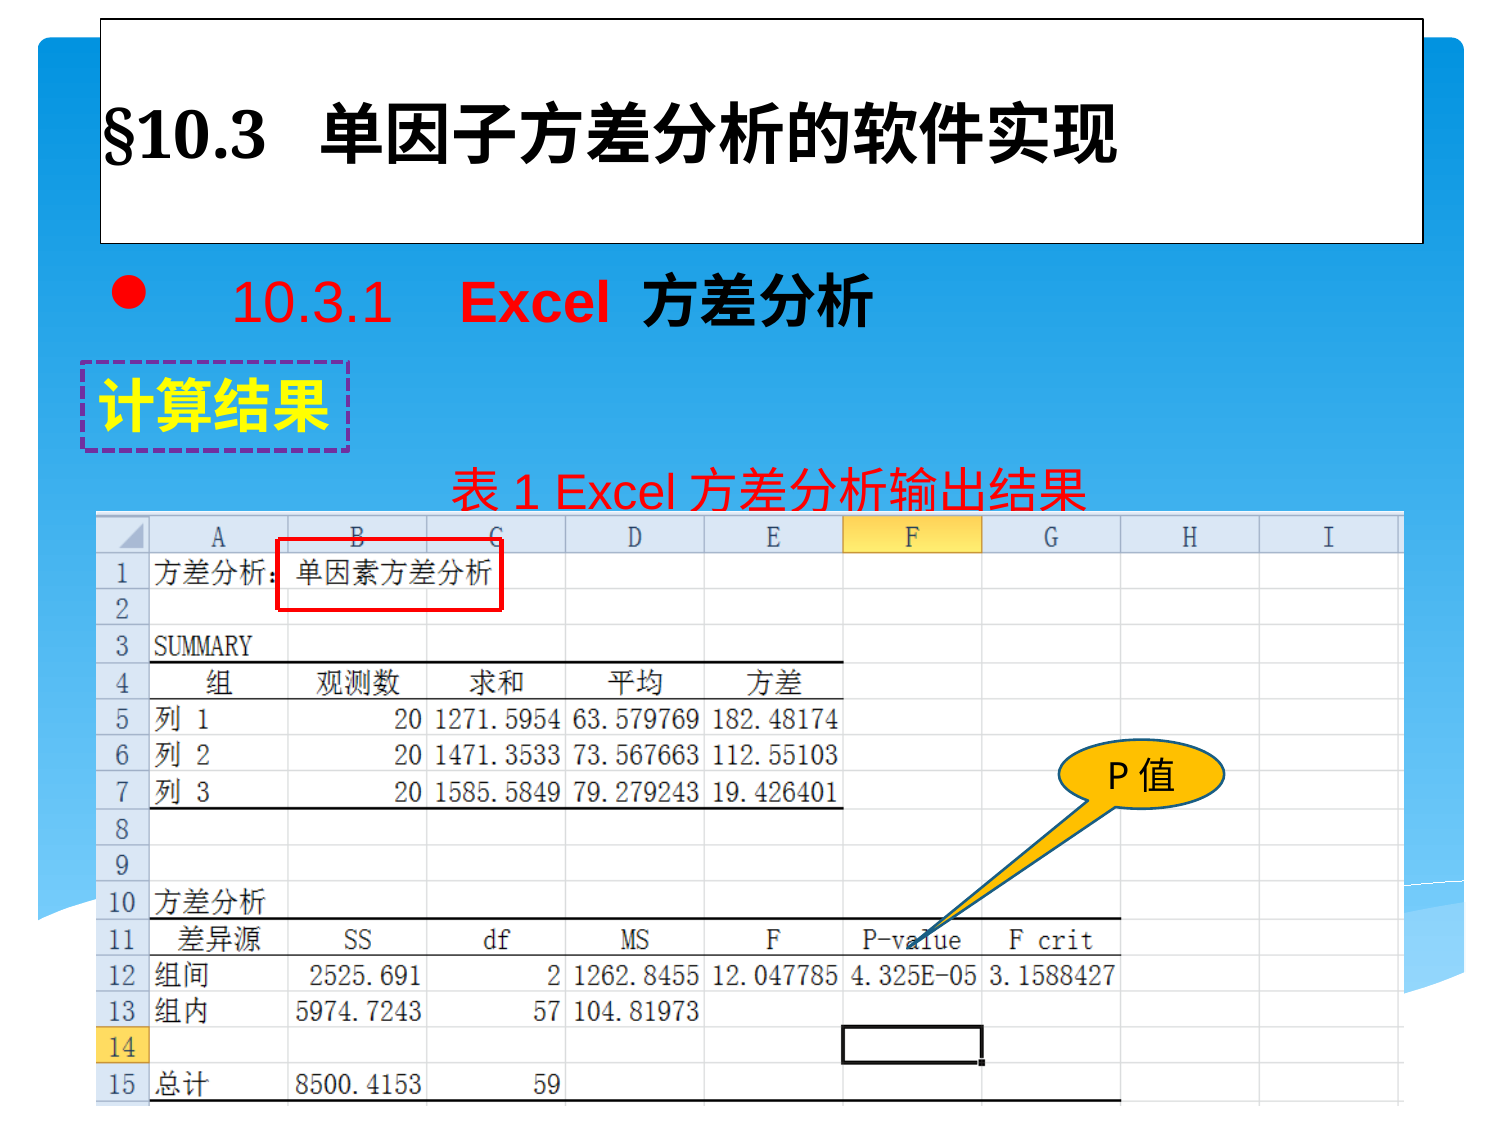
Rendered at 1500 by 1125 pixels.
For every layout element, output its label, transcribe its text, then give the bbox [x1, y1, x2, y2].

text_box 表1 Excel方差分析输出结果 [385, 457, 1142, 509]
text_box 10.3.1 Excel 方差分析 [92, 239, 1368, 342]
text_box 表1 Excel方差分析输出结果 [385, 451, 1142, 456]
picture [96, 511, 1404, 1107]
title §10.3 单因子方差分析的软件实现 [100, 19, 1424, 244]
text_box 计算结果 [82, 361, 349, 451]
